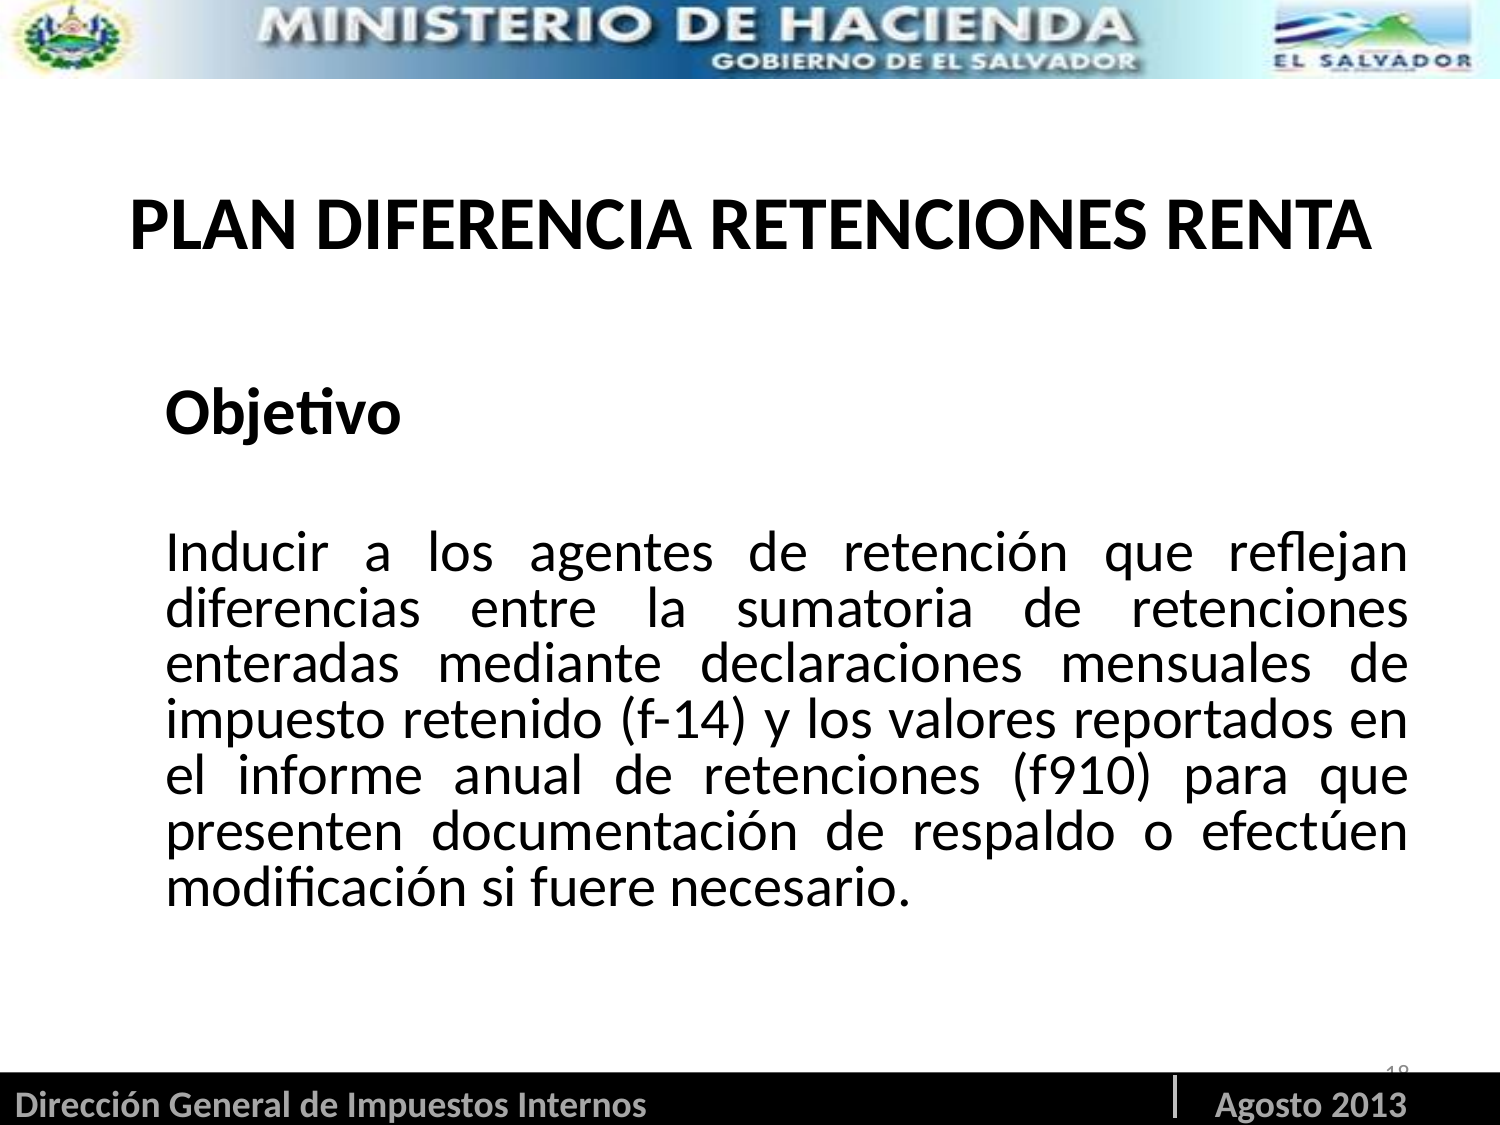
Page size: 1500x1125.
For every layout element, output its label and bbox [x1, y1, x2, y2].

text_box [0, 0, 1500, 1125]
